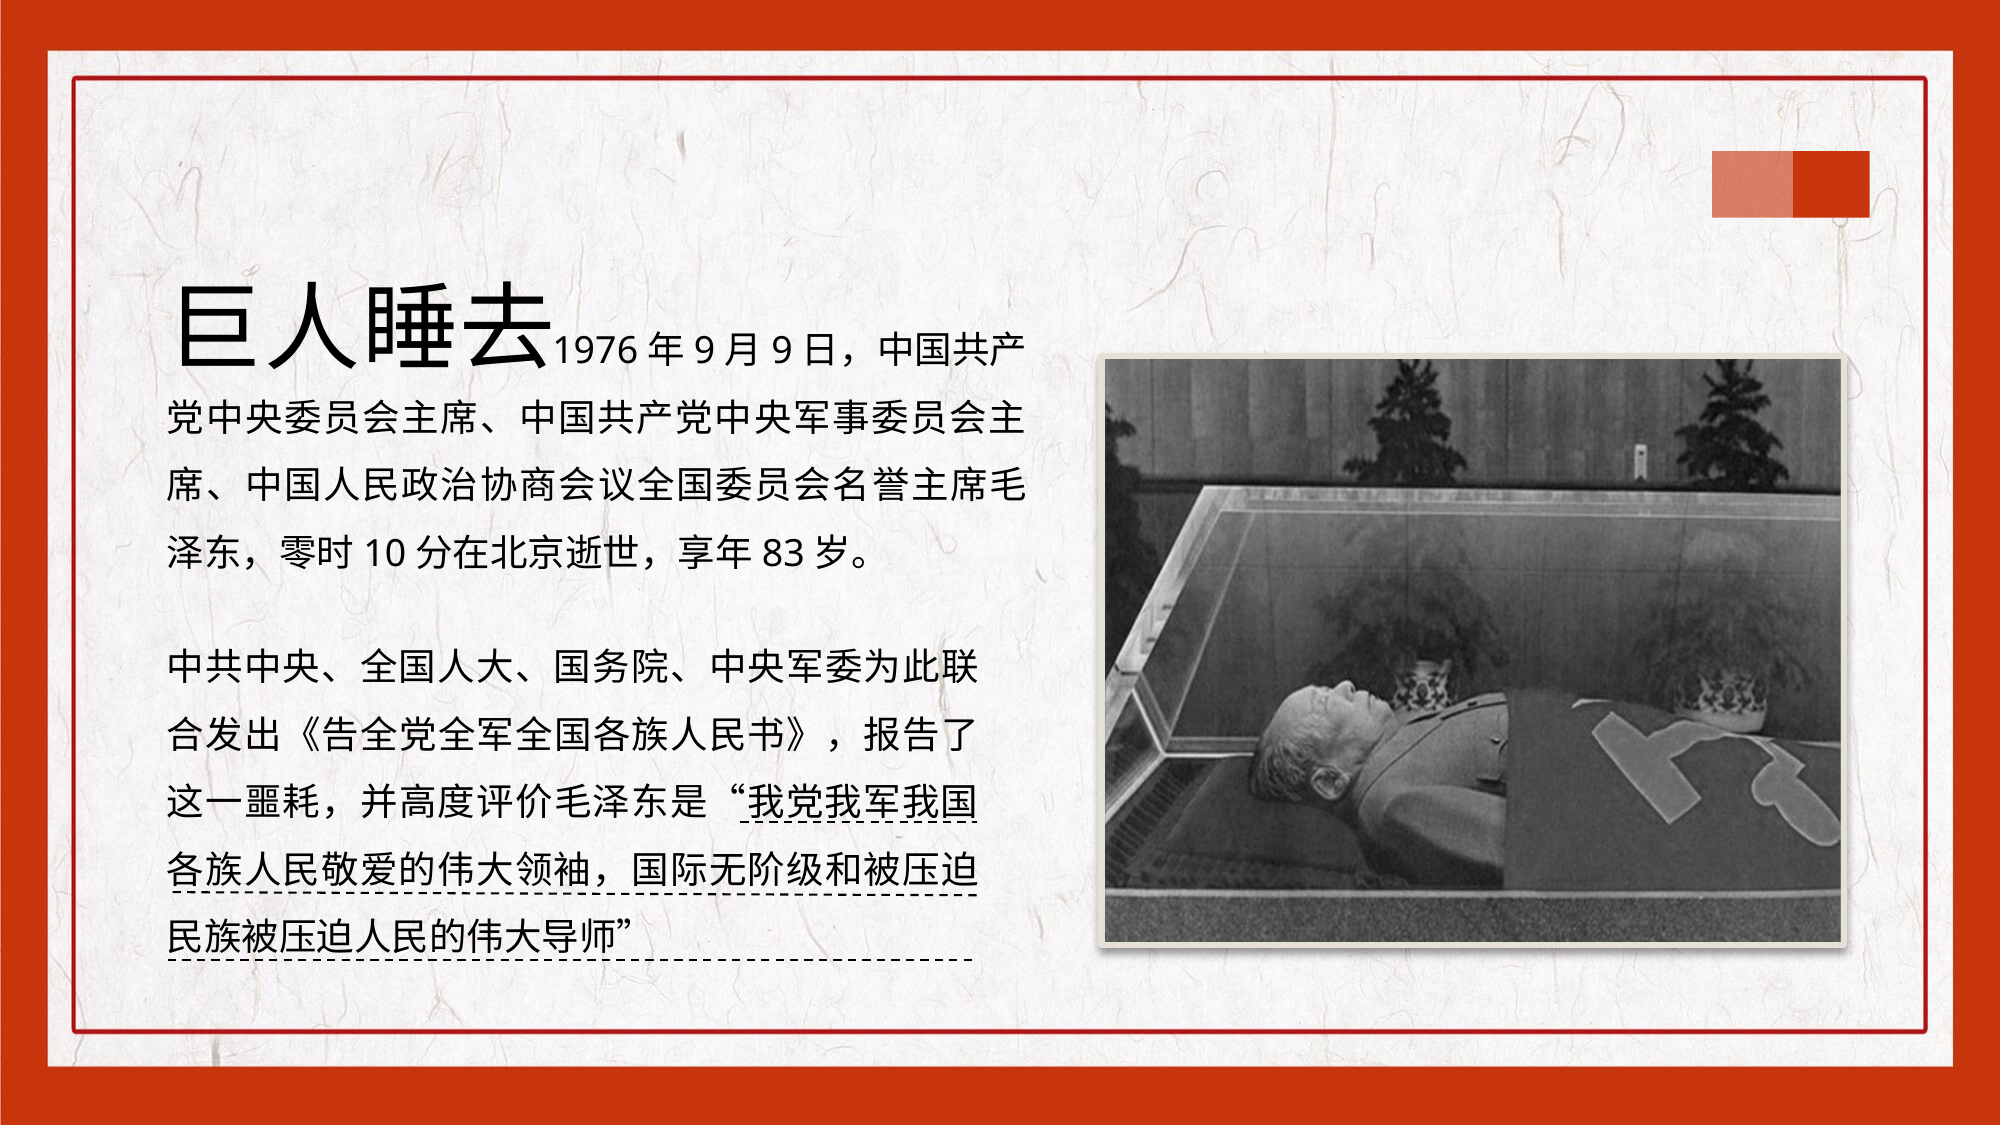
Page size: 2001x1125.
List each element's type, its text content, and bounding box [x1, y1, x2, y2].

text_box 巨人睡去 [152, 201, 571, 389]
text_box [167, 821, 982, 960]
text_box 中共中央、全国人大、国务院、中央军委为此联合发出《告全党全军全国各族人民书》，报告了这一噩耗，并高度评价毛泽东是“我党我军我国各族人民敬爱的伟大领袖，国际无阶级和被压迫民族被压迫人民的伟大导师” [152, 613, 994, 966]
text_box 1976年9月9日，中国共产党中央委员会主席、中国共产党中央军事委员会主席、中国人民政治协商会议全国委员会名誉主席毛泽东，零时10分在北京逝世，享年83岁。 [152, 296, 1043, 581]
picture [0, 0, 2000, 1125]
